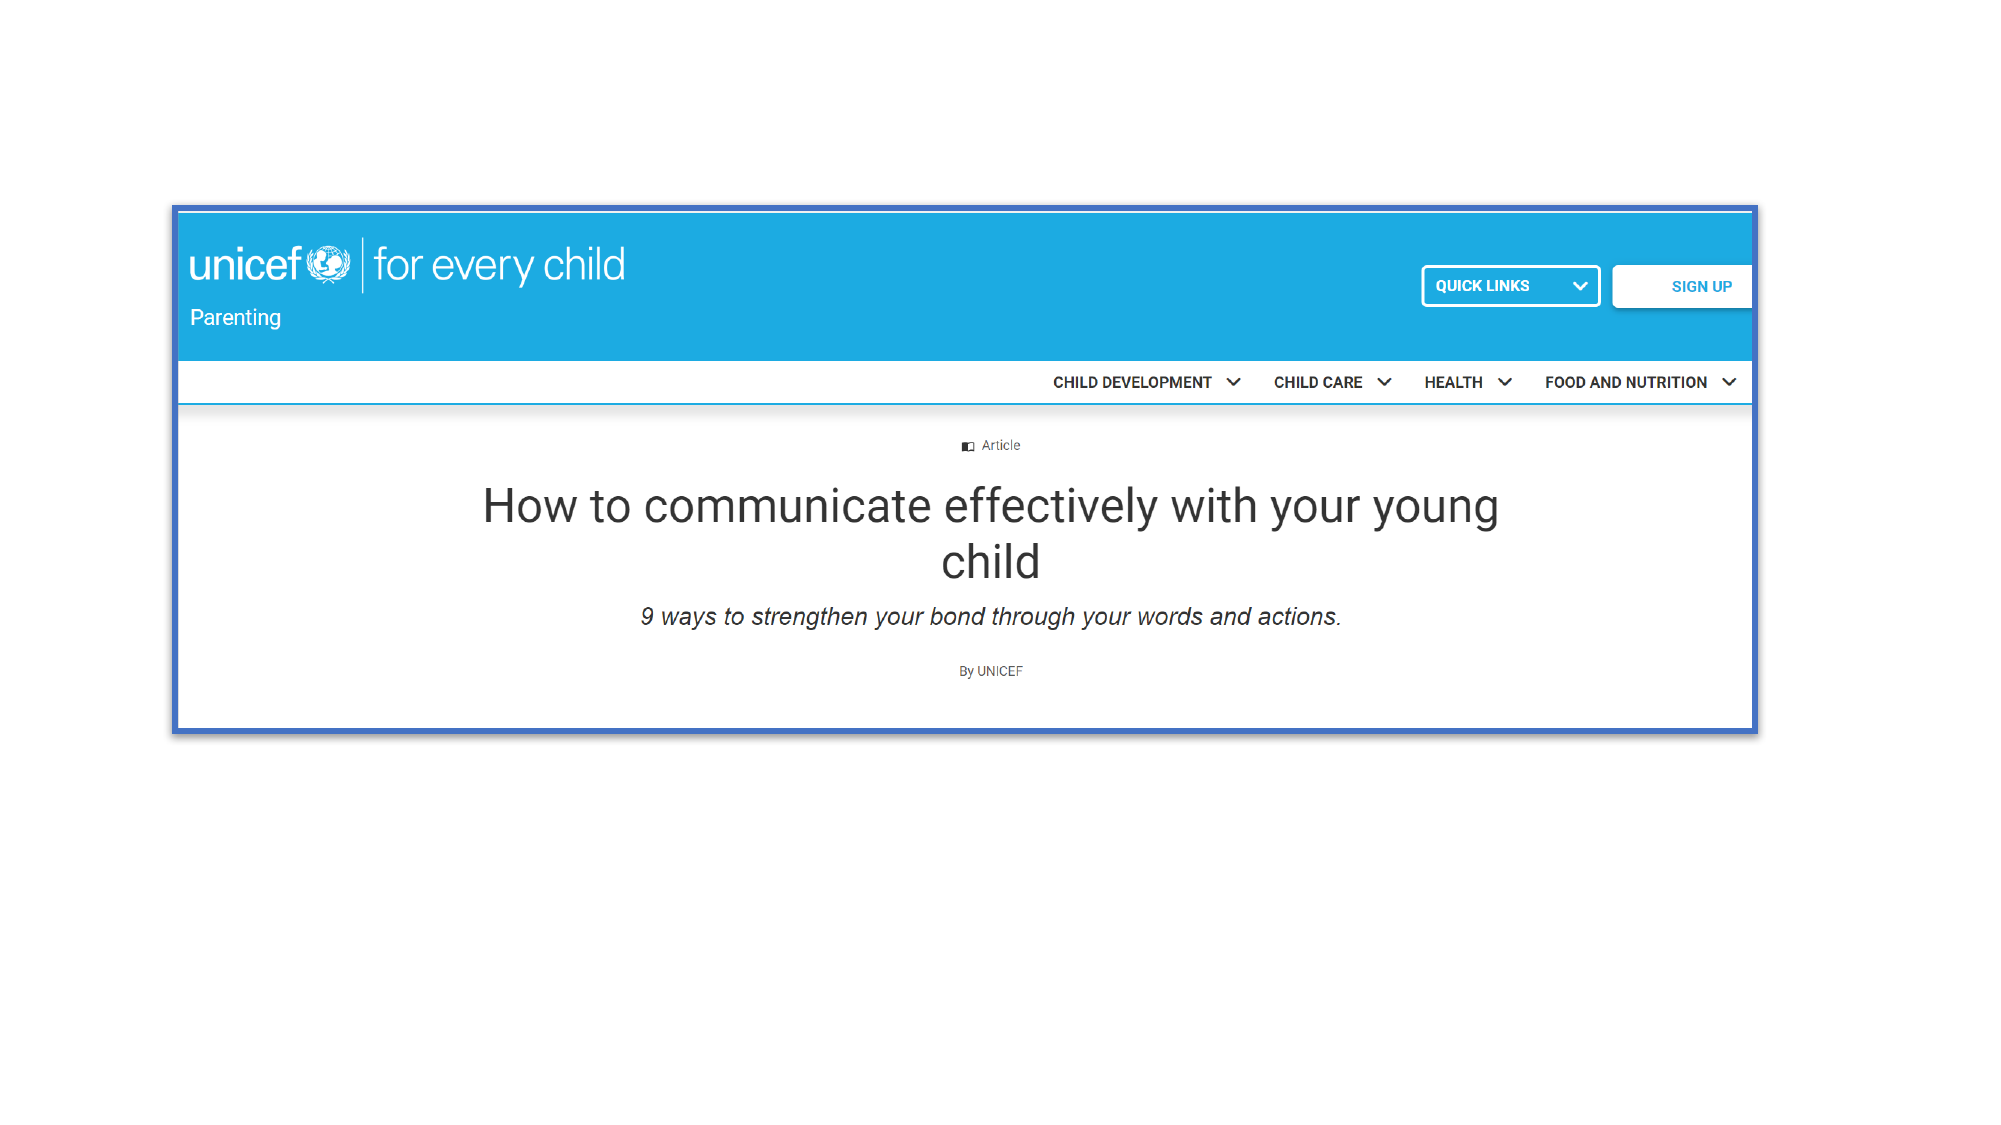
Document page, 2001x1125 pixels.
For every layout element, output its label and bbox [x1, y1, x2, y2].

picture [178, 210, 1753, 729]
